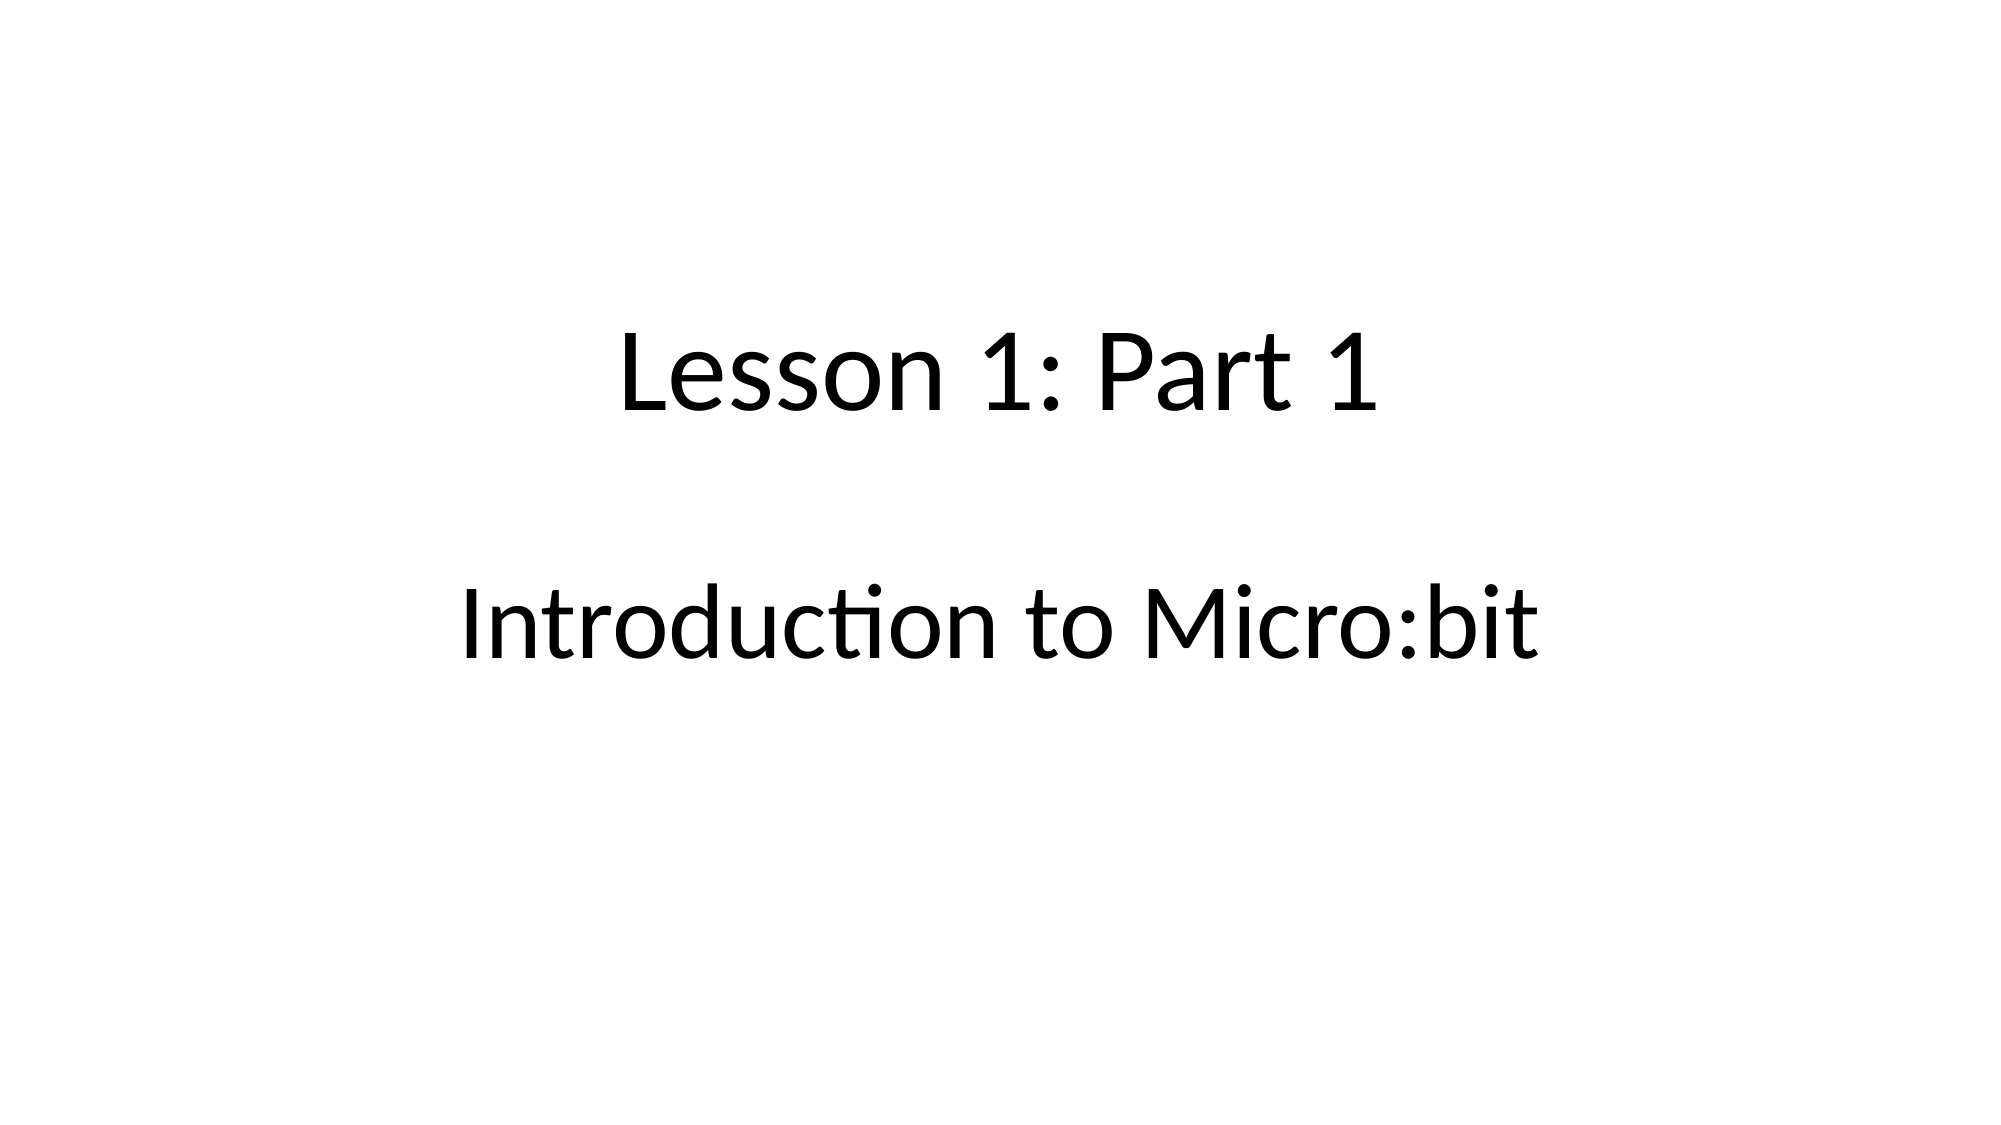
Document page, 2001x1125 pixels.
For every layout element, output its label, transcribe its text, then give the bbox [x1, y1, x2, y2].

title Lesson 1: Part 1 Introduction to Micro:bit [249, 299, 1750, 692]
